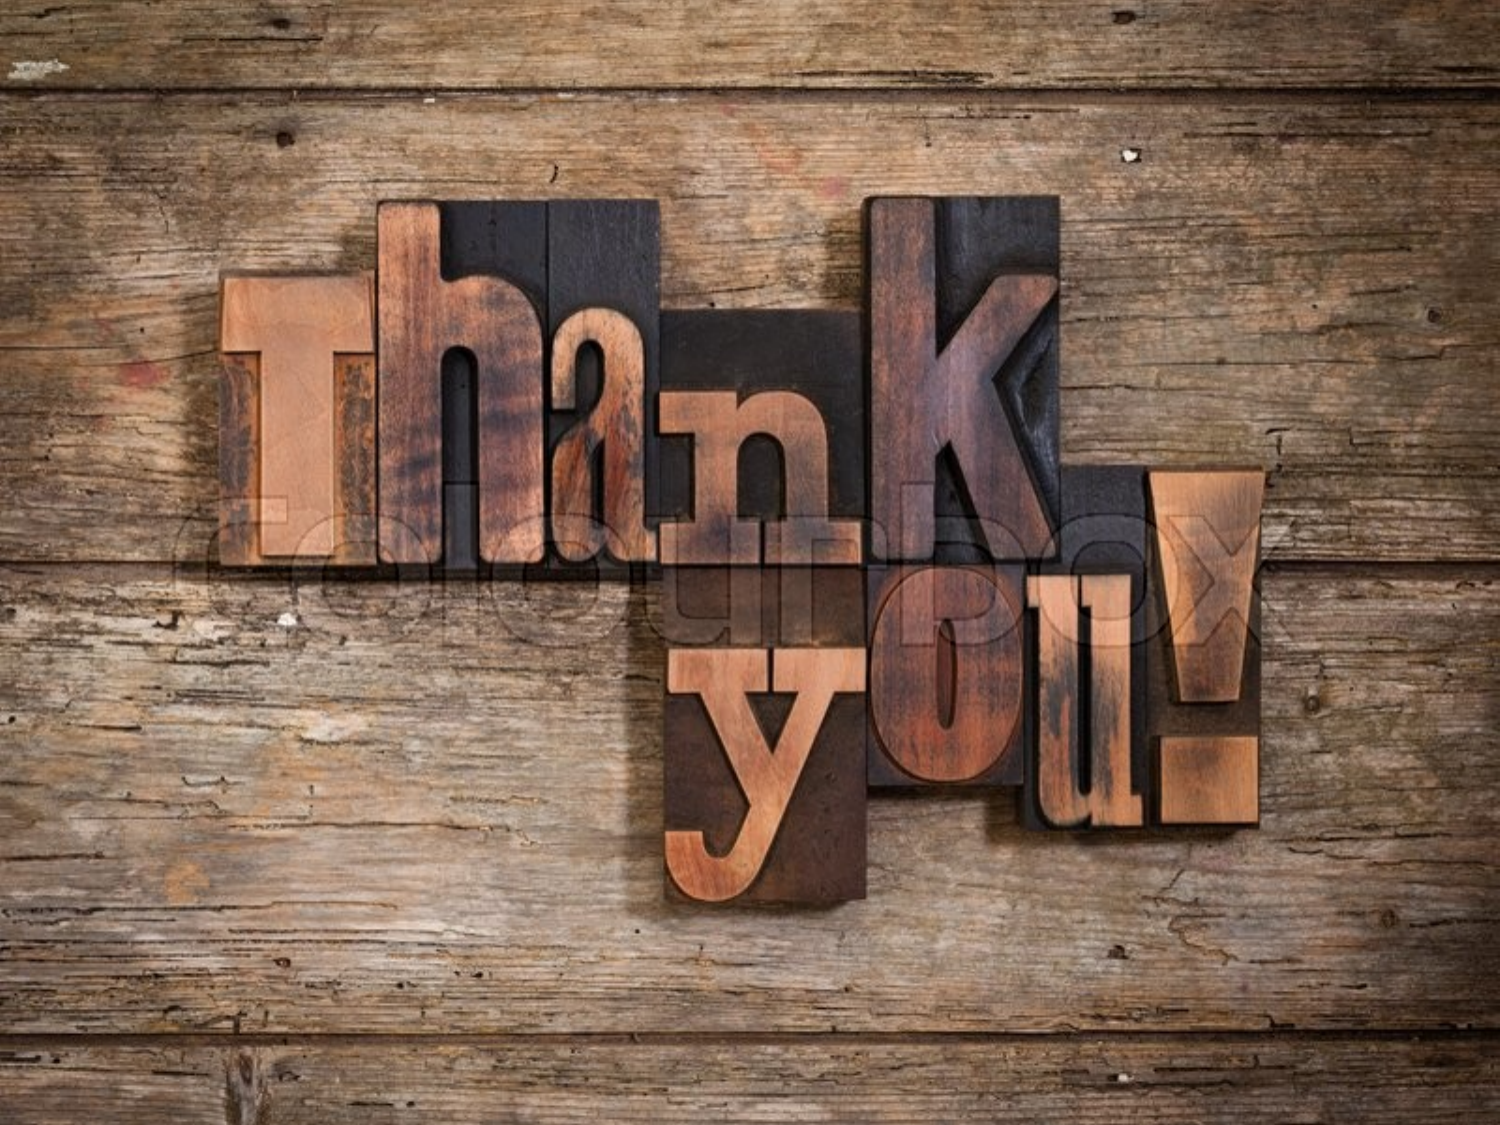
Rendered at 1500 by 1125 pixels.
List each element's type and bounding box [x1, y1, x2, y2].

list [0, 0, 1500, 1125]
